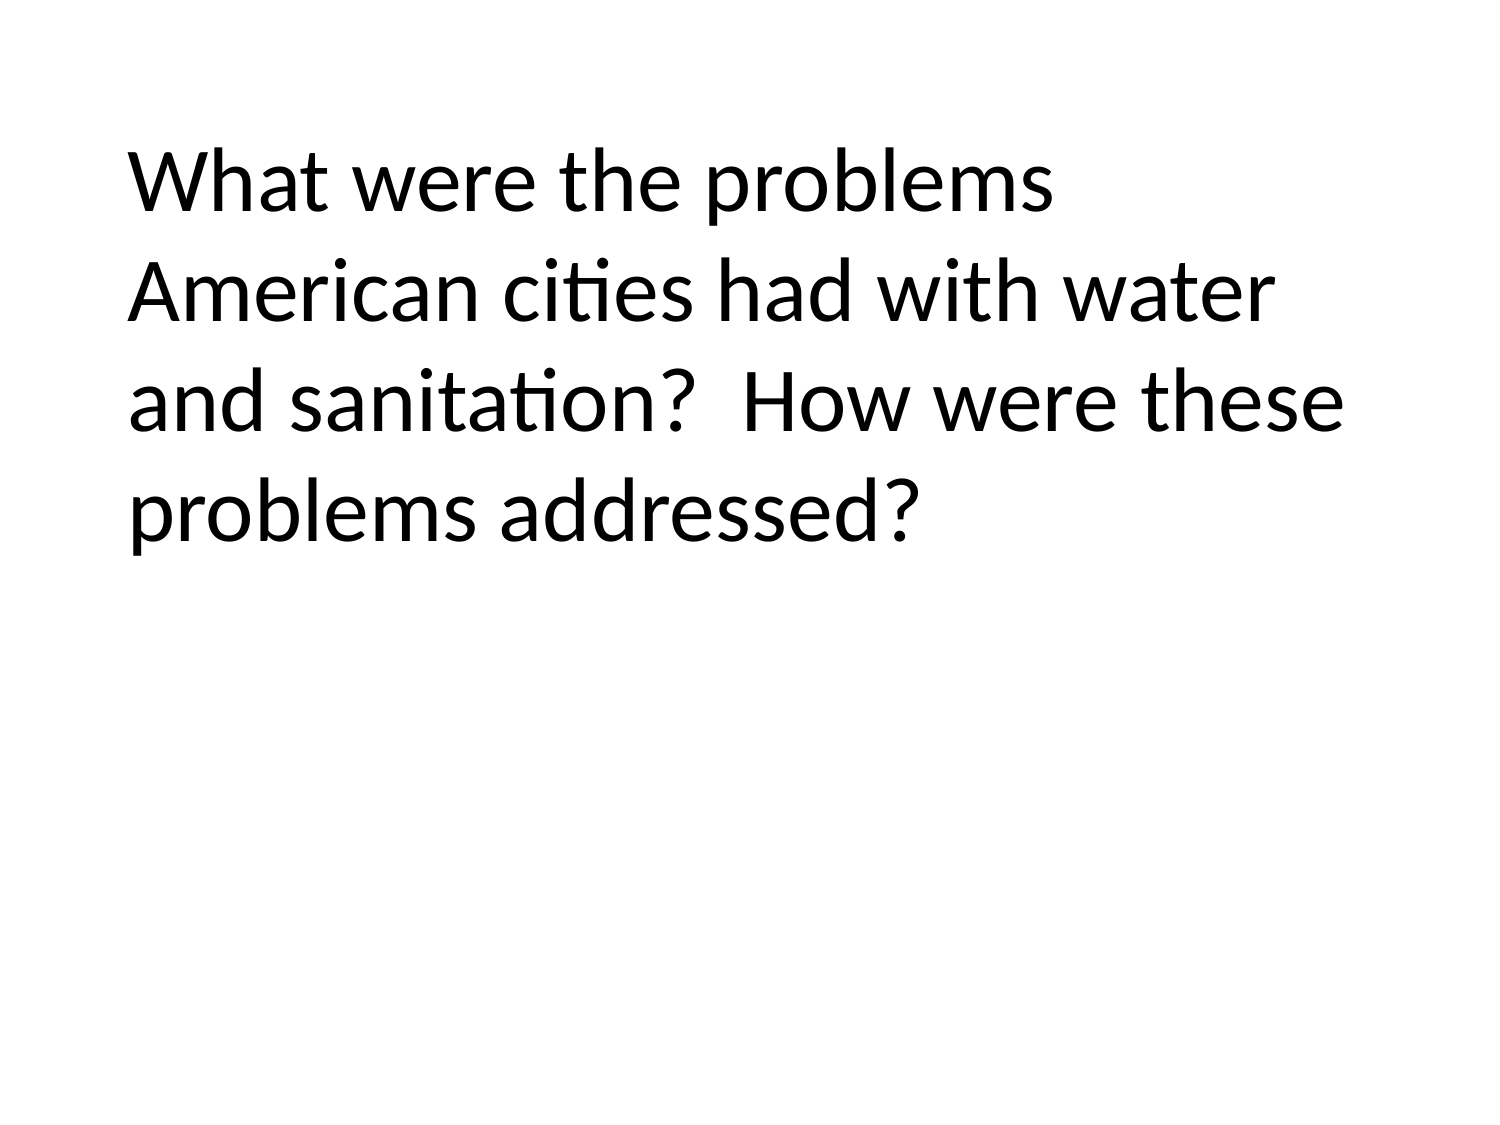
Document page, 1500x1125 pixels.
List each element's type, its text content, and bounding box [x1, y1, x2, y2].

text_box What were the problems American cities had with water and sanitation? How were these problems addressed? [112, 112, 1363, 567]
